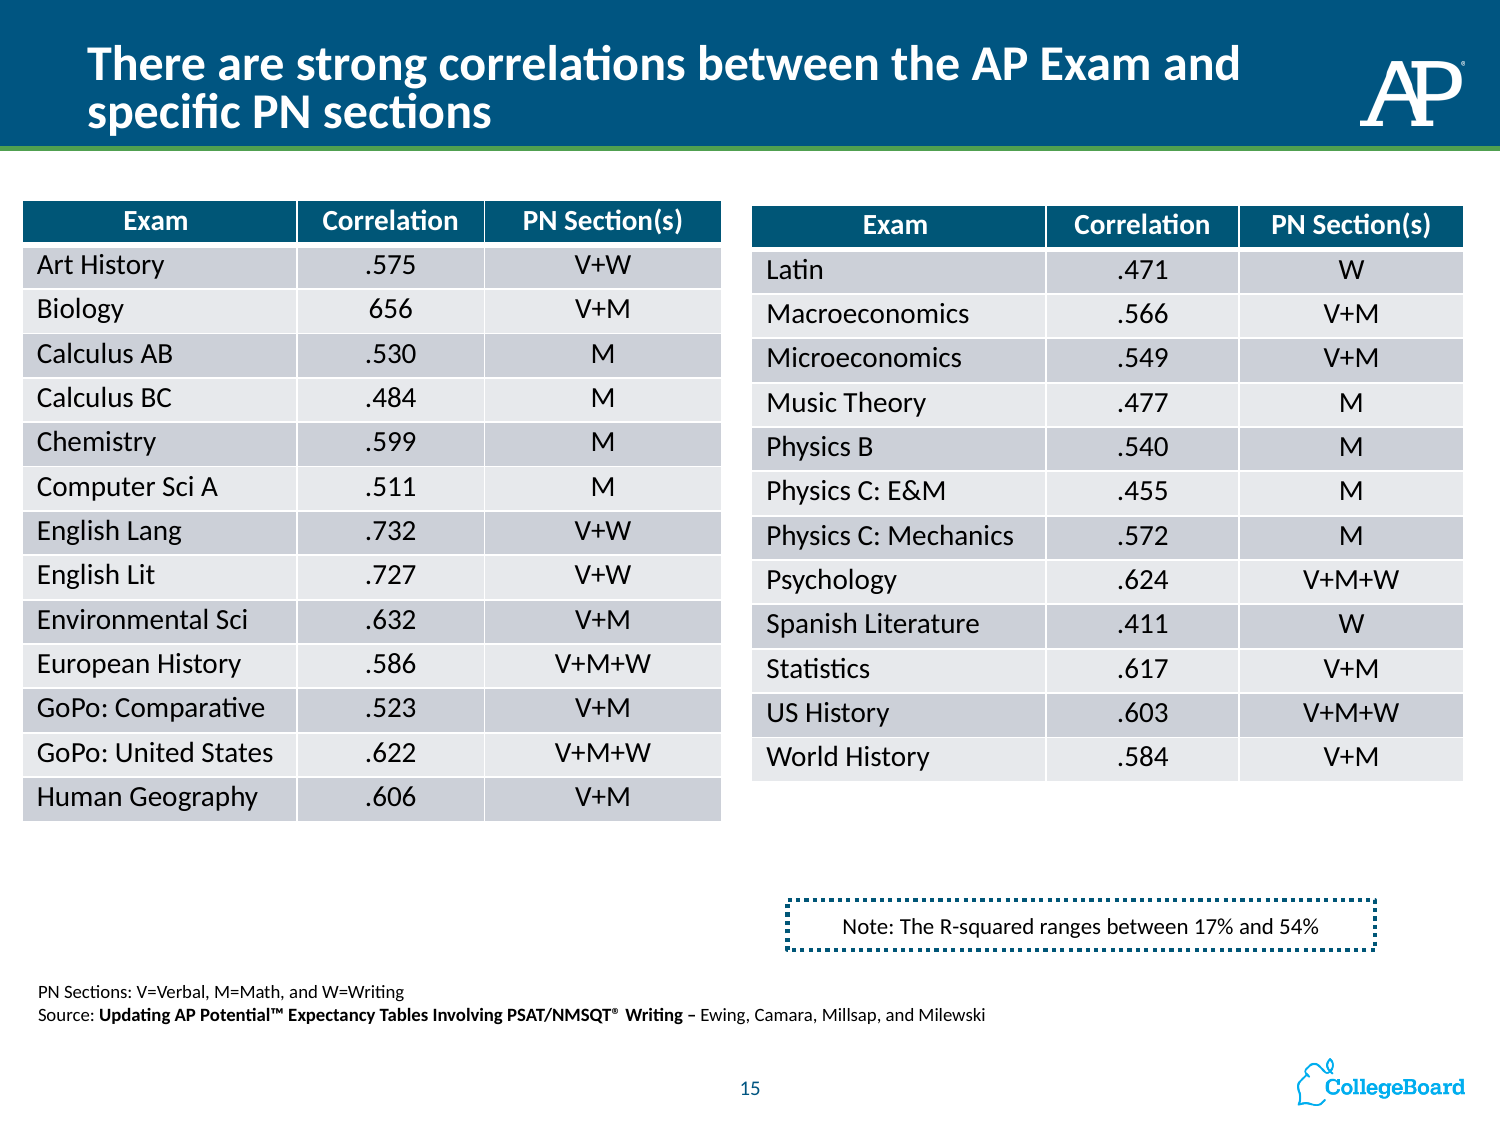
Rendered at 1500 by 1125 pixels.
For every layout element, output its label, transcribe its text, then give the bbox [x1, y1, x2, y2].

table_cell V+M+W [1240, 694, 1463, 737]
table_cell English Lit [23, 556, 296, 599]
table_cell .622 [298, 734, 484, 776]
table_cell .511 [298, 467, 484, 510]
table_cell V+M [1240, 650, 1463, 692]
table_header Correlation [1047, 206, 1238, 247]
table_cell M [1240, 472, 1463, 515]
table_header PN Section(s) [485, 201, 721, 242]
table_cell .411 [1047, 605, 1238, 648]
table_cell V+M+W [485, 734, 721, 776]
table_cell Microeconomics [752, 339, 1045, 382]
text_box Note: The R-squared ranges between 17% and 54% [785, 898, 1377, 952]
table_cell Calculus BC [23, 379, 296, 421]
table_cell .477 [1047, 384, 1238, 426]
table_cell M [1240, 428, 1463, 470]
table_cell V+M [485, 778, 721, 821]
table_cell .606 [298, 778, 484, 821]
table_cell .617 [1047, 650, 1238, 692]
table_cell .732 [298, 512, 484, 554]
table_cell V+M [1240, 295, 1463, 337]
table_cell Music Theory [752, 384, 1045, 426]
table_cell .471 [1047, 252, 1238, 293]
table_cell M [1240, 384, 1463, 426]
table_cell Macroeconomics [752, 295, 1045, 337]
table_cell V+M [485, 290, 721, 333]
picture [1300, 1058, 1465, 1106]
table_cell .566 [1047, 295, 1238, 337]
table_header Exam [752, 206, 1045, 247]
table_cell .584 [1047, 738, 1238, 781]
table_cell English Lang [23, 512, 296, 554]
table_cell Spanish Literature [752, 605, 1045, 648]
table_cell Art History [23, 248, 296, 288]
table_cell Physics C: E&M [752, 472, 1045, 515]
table_cell .455 [1047, 472, 1238, 515]
slide_number 15 [711, 1060, 789, 1100]
table_cell M [485, 467, 721, 510]
table_cell 656 [298, 290, 484, 333]
table_cell V+W [485, 556, 721, 599]
table_cell Biology [23, 290, 296, 333]
table_cell V+W [485, 248, 721, 288]
table_cell M [1240, 517, 1463, 559]
table_cell World History [752, 738, 1045, 781]
table_cell .599 [298, 423, 484, 466]
table_cell Calculus AB [23, 334, 296, 377]
table_header PN Section(s) [1240, 206, 1463, 247]
table_cell GoPo: Comparative [23, 689, 296, 732]
picture [1297, 1058, 1328, 1081]
table_cell Physics C: Mechanics [752, 517, 1045, 559]
table_cell Physics B [752, 428, 1045, 470]
table_cell .523 [298, 689, 484, 732]
table_cell Statistics [752, 650, 1045, 692]
table_cell V+M [1240, 339, 1463, 382]
title There are strong correlations between the AP Exam and specific PN sections [71, 23, 1338, 146]
table_cell Human Geography [23, 778, 296, 821]
table_header Correlation [298, 201, 484, 242]
table_cell .575 [298, 248, 484, 288]
table_cell Computer Sci A [23, 467, 296, 510]
table_cell V+M [1240, 738, 1463, 781]
table_cell .632 [298, 601, 484, 643]
table_cell .530 [298, 334, 484, 377]
table_cell M [485, 334, 721, 377]
table_cell Psychology [752, 561, 1045, 603]
table_cell W [1240, 252, 1463, 293]
table_cell European History [23, 645, 296, 687]
table_cell .540 [1047, 428, 1238, 470]
table_cell .572 [1047, 517, 1238, 559]
table_cell V+W [485, 512, 721, 554]
table_cell M [485, 423, 721, 466]
table_cell .549 [1047, 339, 1238, 382]
table_cell US History [752, 694, 1045, 737]
table_cell .624 [1047, 561, 1238, 603]
table_header Exam [23, 201, 296, 242]
table_cell V+M+W [1240, 561, 1463, 603]
table_cell Environmental Sci [23, 601, 296, 643]
table_cell Latin [752, 252, 1045, 293]
table_cell M [485, 379, 721, 421]
table_cell GoPo: United States [23, 734, 296, 776]
table_cell Chemistry [23, 423, 296, 466]
text_box PN Sections: V=Verbal, M=Math, and W=Writing Source: Updating AP Potential™ Expectancy Tables Involving PSAT/NMSQT® Writing – Ewing, Camara, Millsap, and Milewski [23, 972, 1261, 1033]
table_cell V+M [485, 689, 721, 732]
table_cell .586 [298, 645, 484, 687]
table_cell V+M [485, 601, 721, 643]
table_cell V+M+W [485, 645, 721, 687]
table_cell .727 [298, 556, 484, 599]
table_cell .484 [298, 379, 484, 421]
table_cell W [1240, 605, 1463, 648]
table_cell .603 [1047, 694, 1238, 737]
